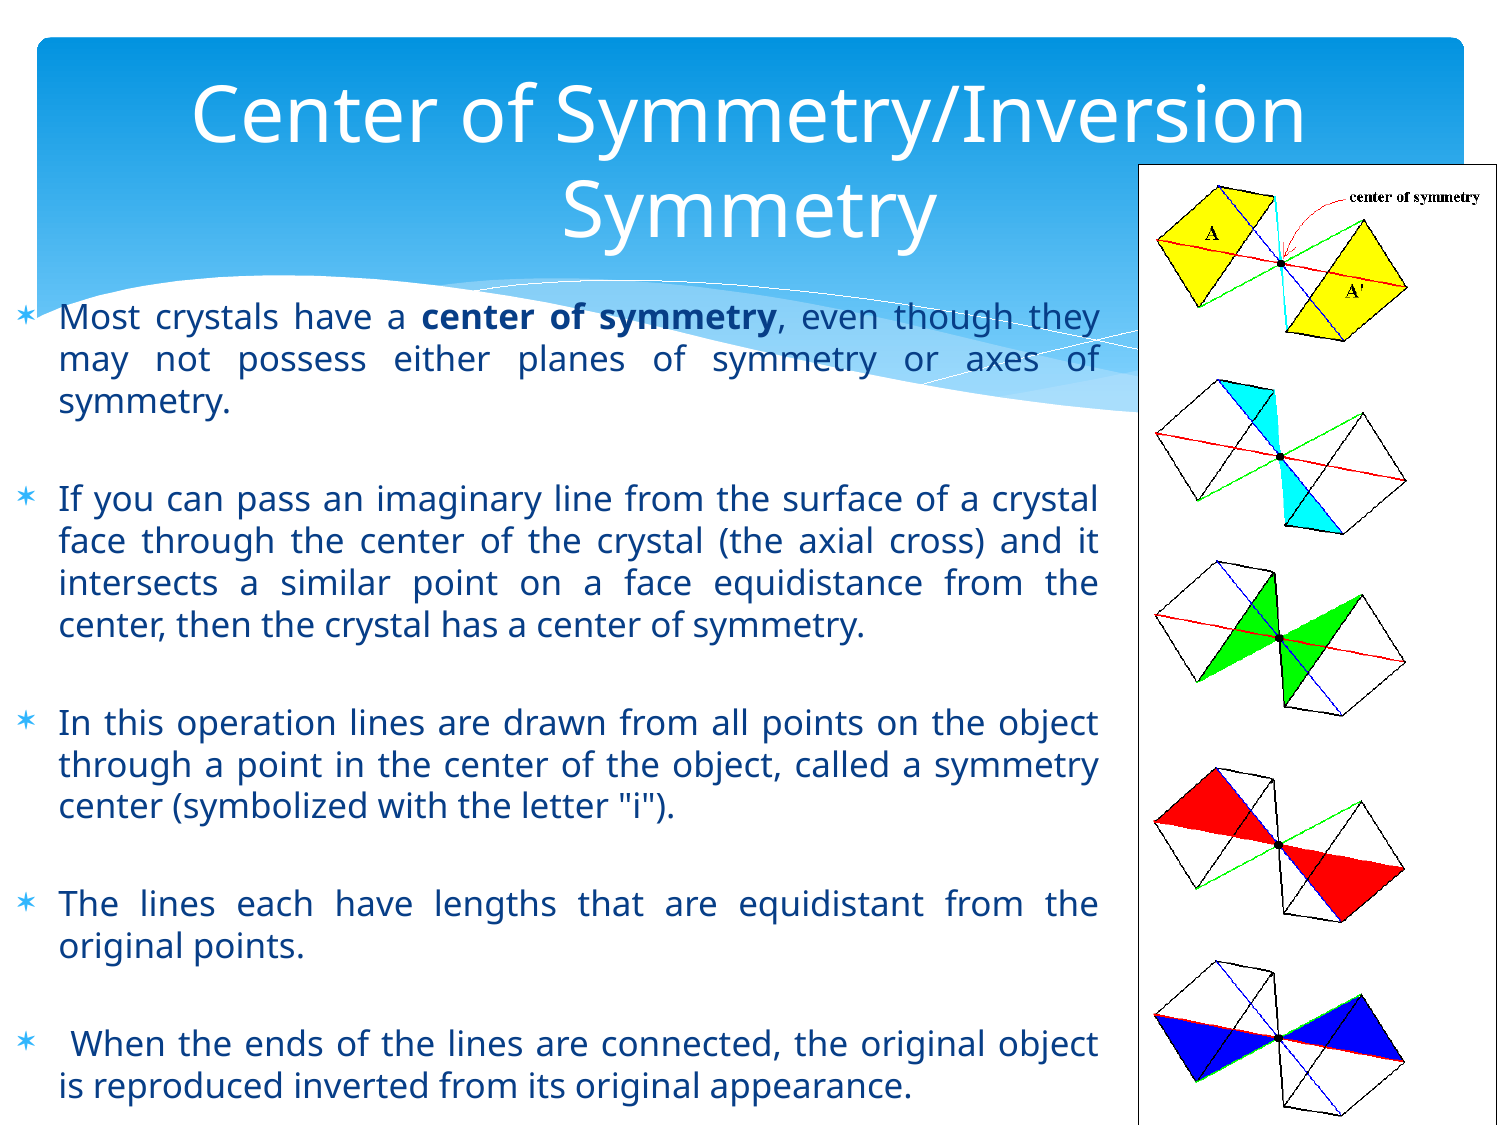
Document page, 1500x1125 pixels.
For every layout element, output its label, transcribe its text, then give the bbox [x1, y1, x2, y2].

picture [1138, 164, 1497, 1125]
list Most crystals have a center of symmetry, even though they may not possess either planes of symmetry or axes of symmetry. If you can pass an imaginary line from the surface of a crystal face through the center of the crystal (the axial cross) and it intersects a similar point on a face equidistance from the center, then the crystal has a center of symmetry. In this operation lines are drawn from all points on the object through a point in the center of the object, called a symmetry center (symbolized with the letter "i"). The lines each have lengths that are equidistant from the original points. When the ends of the lines are connected, the original object is reproduced inverted from its original appearance. [2, 287, 1116, 1125]
title Center of Symmetry/Inversion Symmetry [75, 55, 1425, 261]
